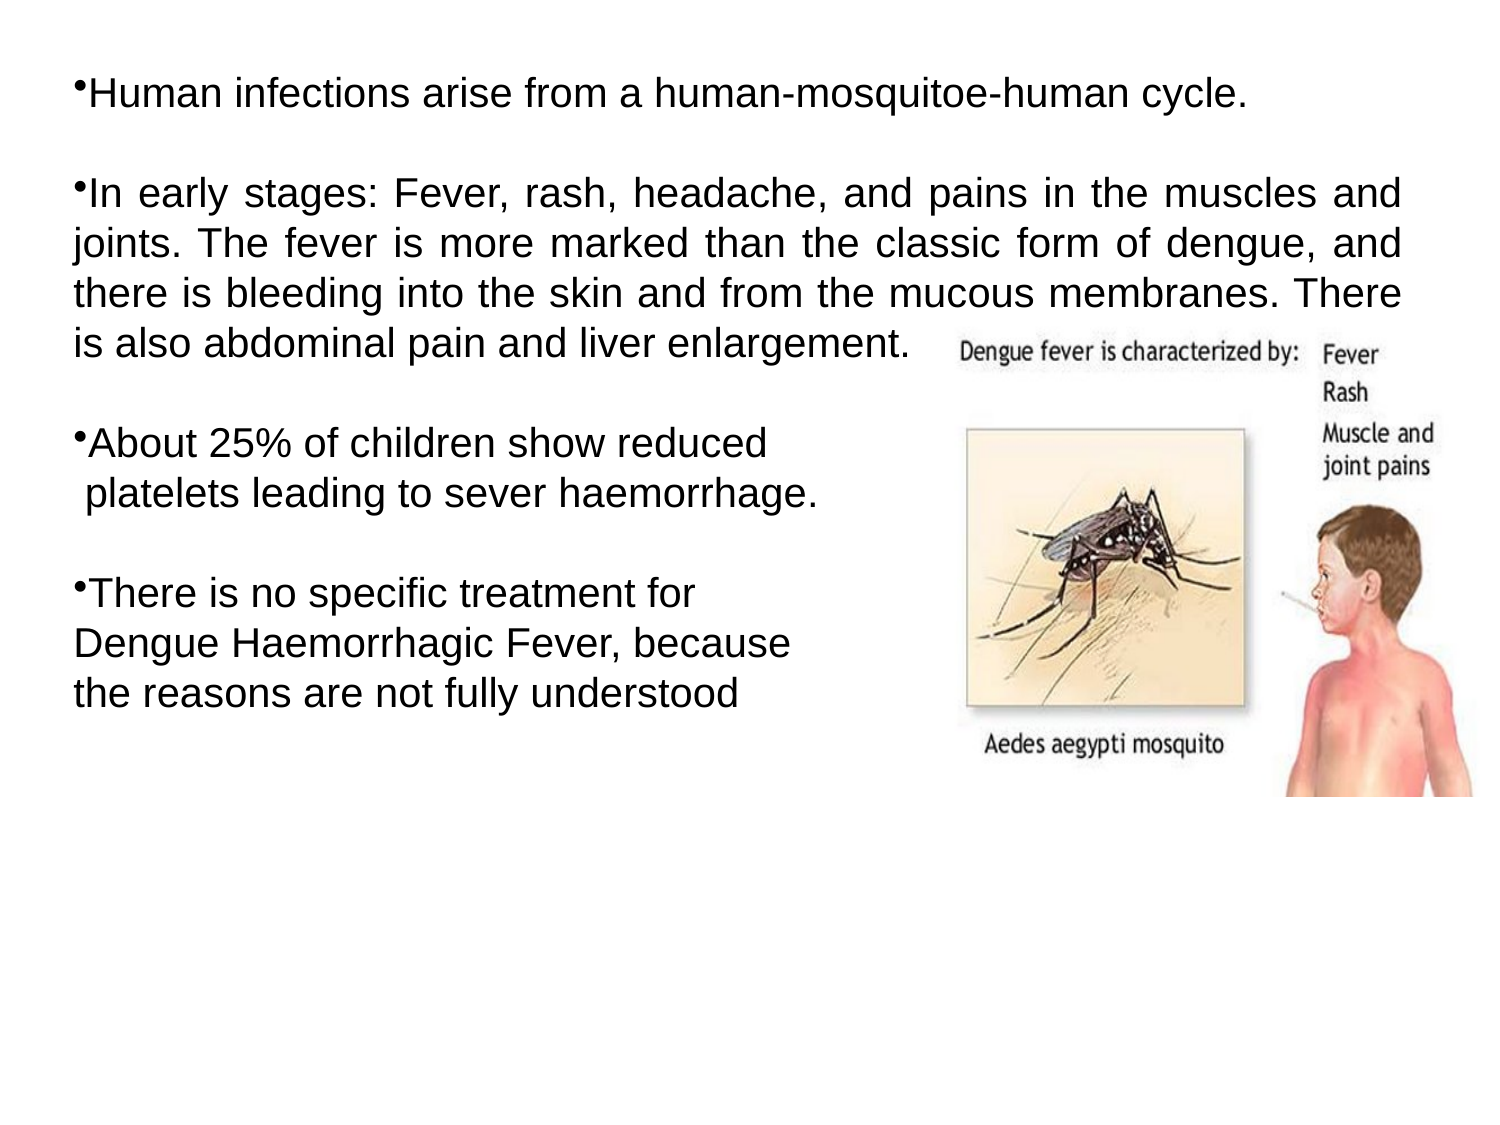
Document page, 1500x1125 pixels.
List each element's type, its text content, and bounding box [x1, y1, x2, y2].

text_box Human infections arise from a human-mosquitoe-human cycle. In early stages: Fever, rash, headache, and pains in the muscles and joints. The fever is more marked than the classic form of dengue, and there is bleeding into the skin and from the mucous membranes. There is also abdominal pain and liver enlargement. About 25% of children show reduced platelets leading to sever haemorrhage. There is no specific treatment for Dengue Haemorrhagic Fever, because the reasons are not fully understood [58, 58, 1418, 724]
picture [937, 316, 1500, 798]
